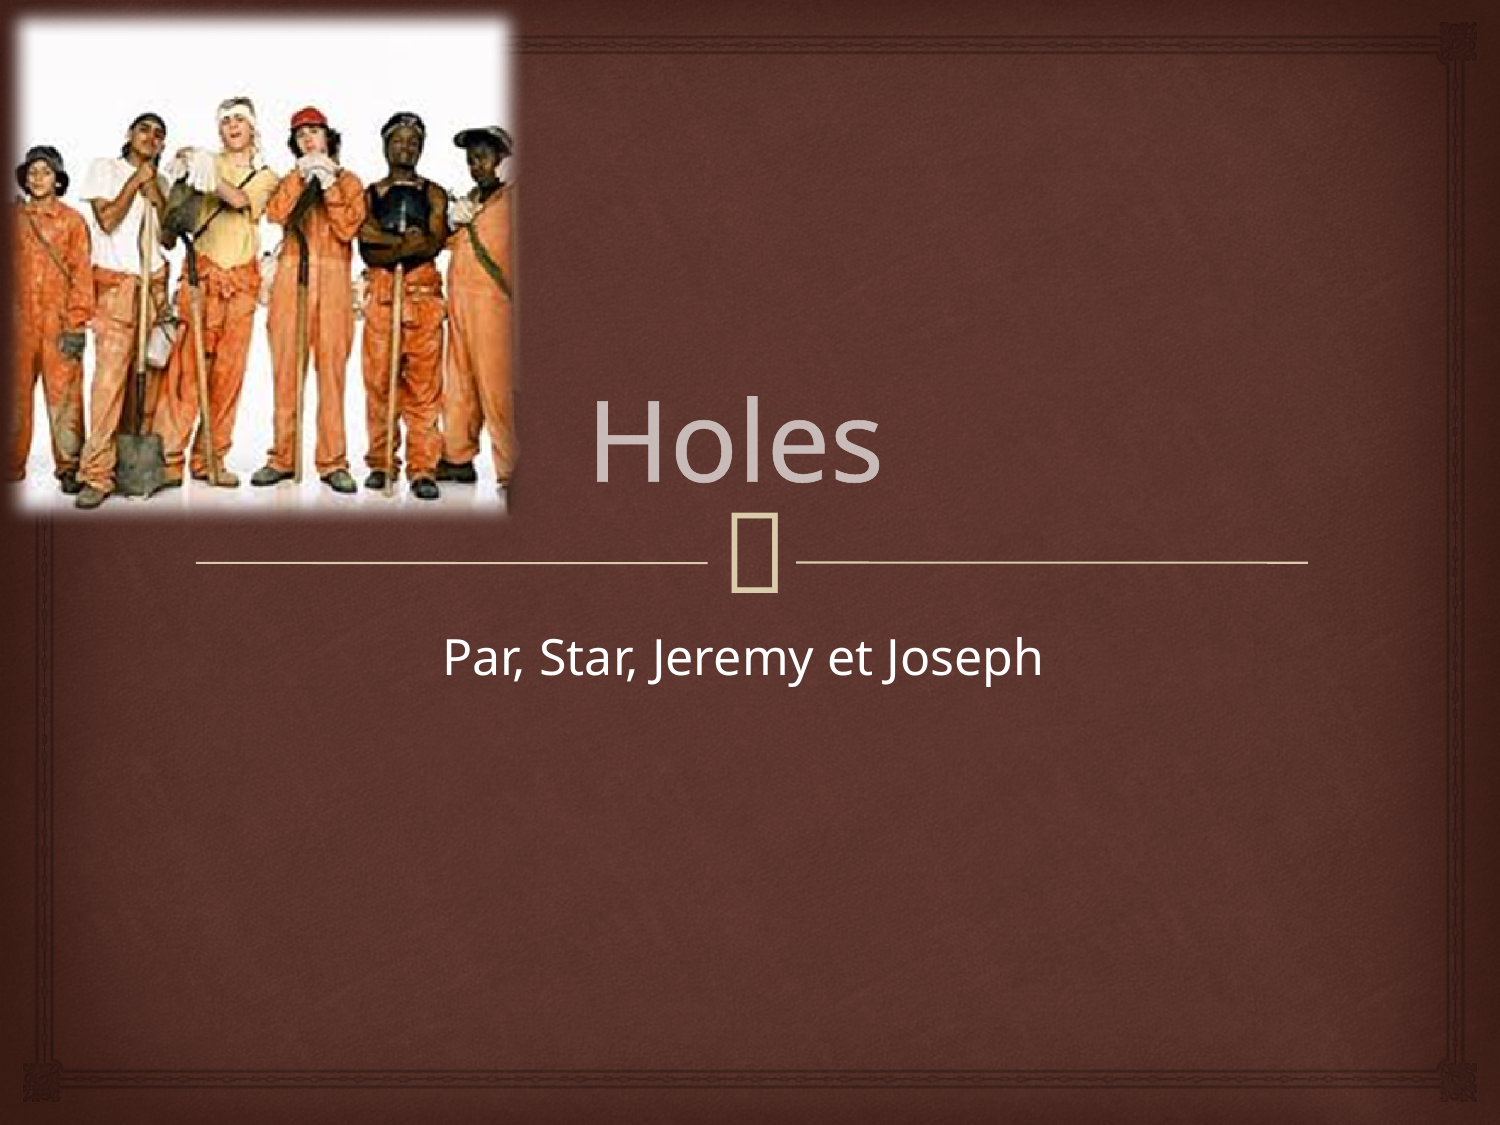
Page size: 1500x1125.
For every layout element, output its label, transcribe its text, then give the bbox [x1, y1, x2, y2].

subtitle Par, Star, Jeremy et Joseph [225, 618, 1275, 906]
title Holes [532, 227, 1306, 512]
picture [0, 0, 1500, 1125]
